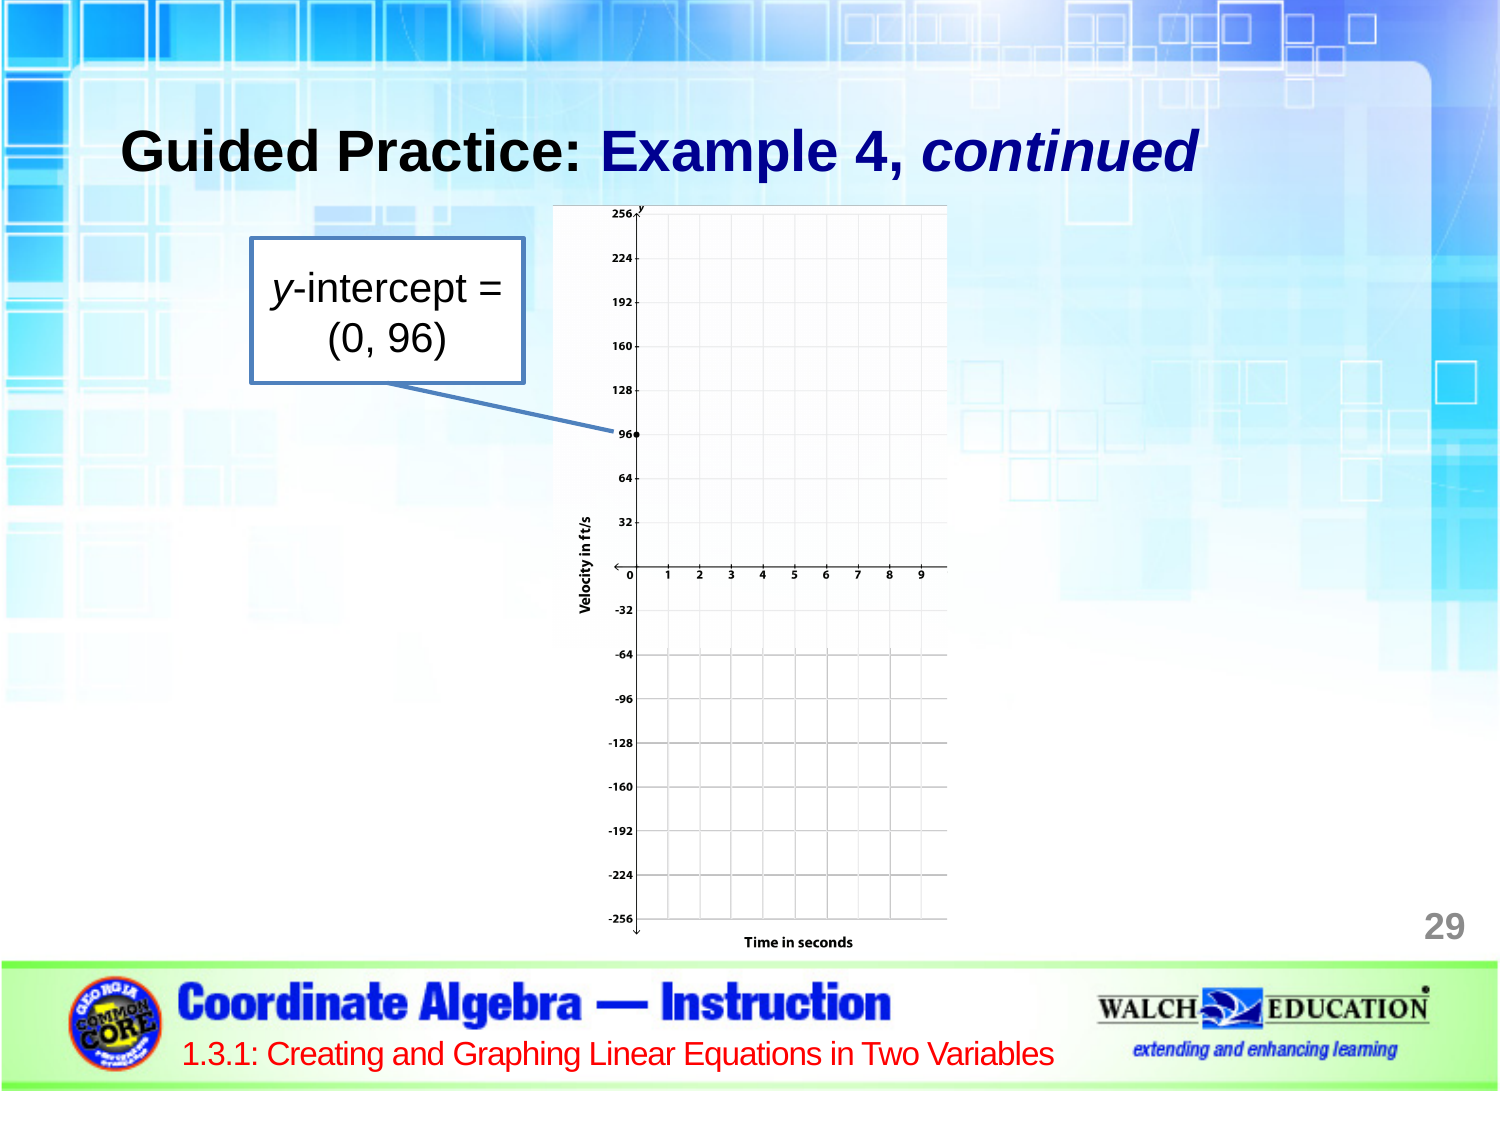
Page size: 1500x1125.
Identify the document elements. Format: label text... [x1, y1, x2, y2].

text_box y-intercept = (0, 96) [249, 236, 547, 420]
subtitle Guided Practice: Example 4, continued [105, 105, 1394, 925]
picture [1, 0, 1500, 1091]
slide_number 29 [1361, 901, 1481, 949]
list 1.3.1: Creating and Graphing Linear Equations in Two Variables [166, 1024, 1186, 1074]
